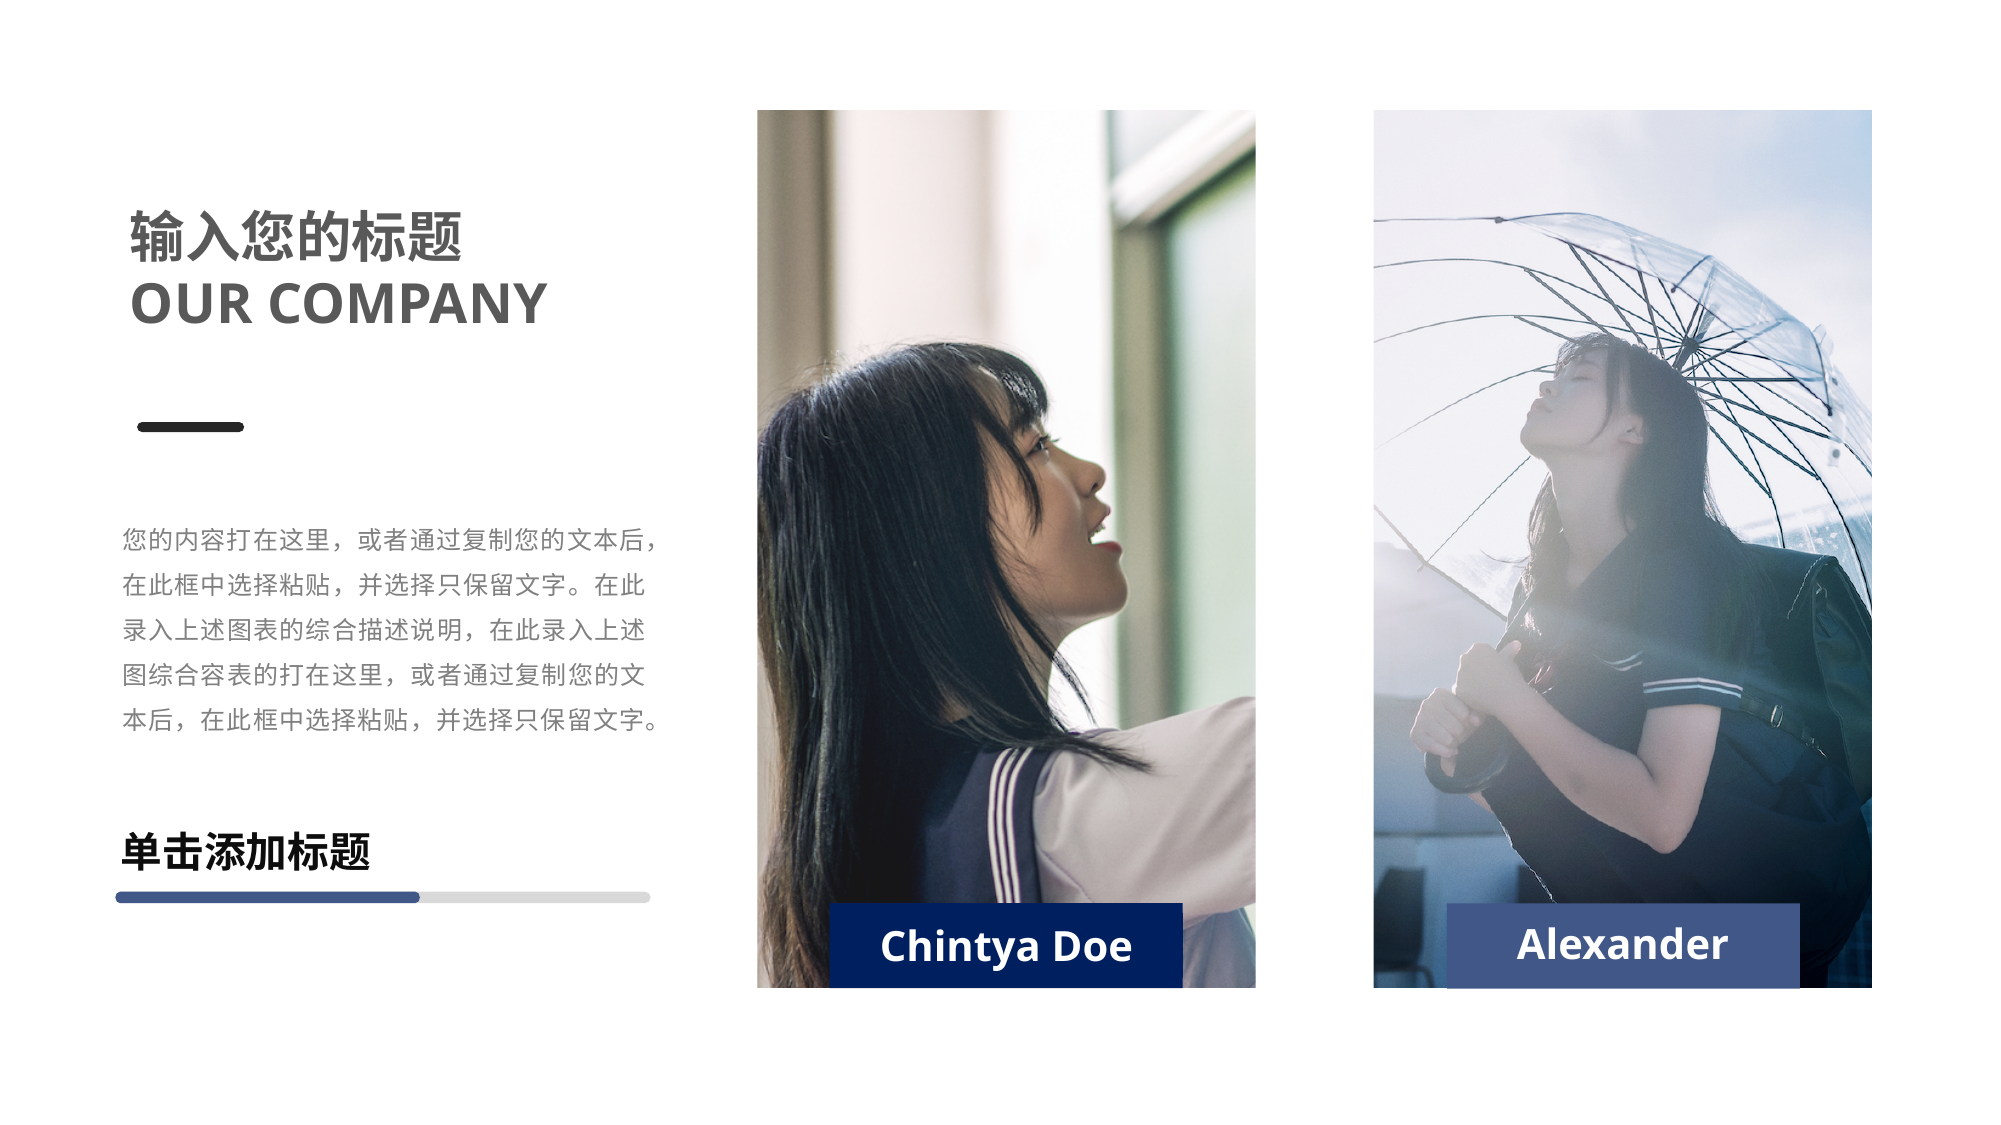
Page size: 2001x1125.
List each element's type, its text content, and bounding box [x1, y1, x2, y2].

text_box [829, 903, 1183, 989]
text_box 您的内容打在这里，或者通过复制您的文本后，在此框中选择粘贴，并选择只保留文字。在此录入上述图表的综合描述说明，在此录入上述图综合容表的打在这里，或者通过复制您的文本后，在此框中选择粘贴，并选择只保留文字。 [107, 502, 662, 742]
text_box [1446, 903, 1800, 989]
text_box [105, 818, 651, 904]
text_box [1373, 110, 1873, 989]
text_box [756, 110, 1257, 989]
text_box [115, 194, 602, 433]
